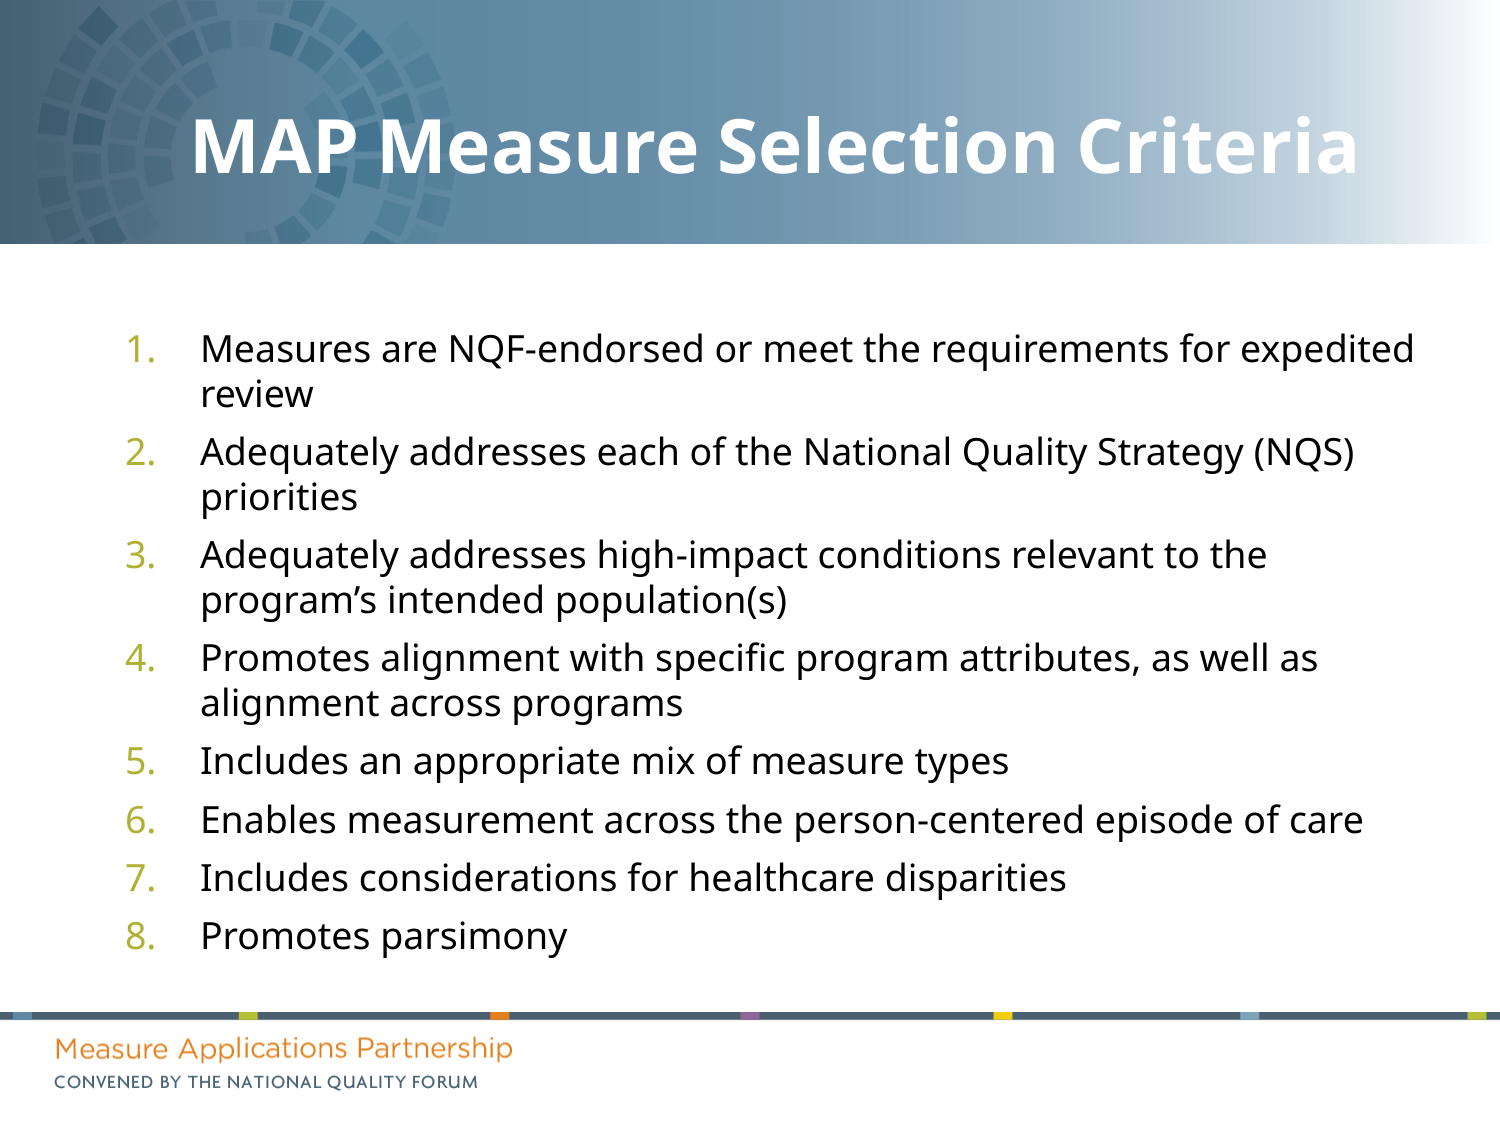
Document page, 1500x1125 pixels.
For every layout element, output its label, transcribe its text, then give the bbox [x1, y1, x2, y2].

list Measures are NQF-endorsed or meet the requirements for expedited review Adequately addresses each of the National Quality Strategy (NQS) priorities Adequately addresses high-impact conditions relevant to the program’s intended population(s) Promotes alignment with specific program attributes, as well as alignment across programs Includes an appropriate mix of measure types Enables measurement across the person-centered episode of care Includes considerations for healthcare disparities Promotes parsimony [124, 324, 1426, 1006]
title MAP Measure Selection Criteria [124, 49, 1426, 238]
picture [0, 0, 1500, 244]
picture [0, 1012, 1500, 1092]
